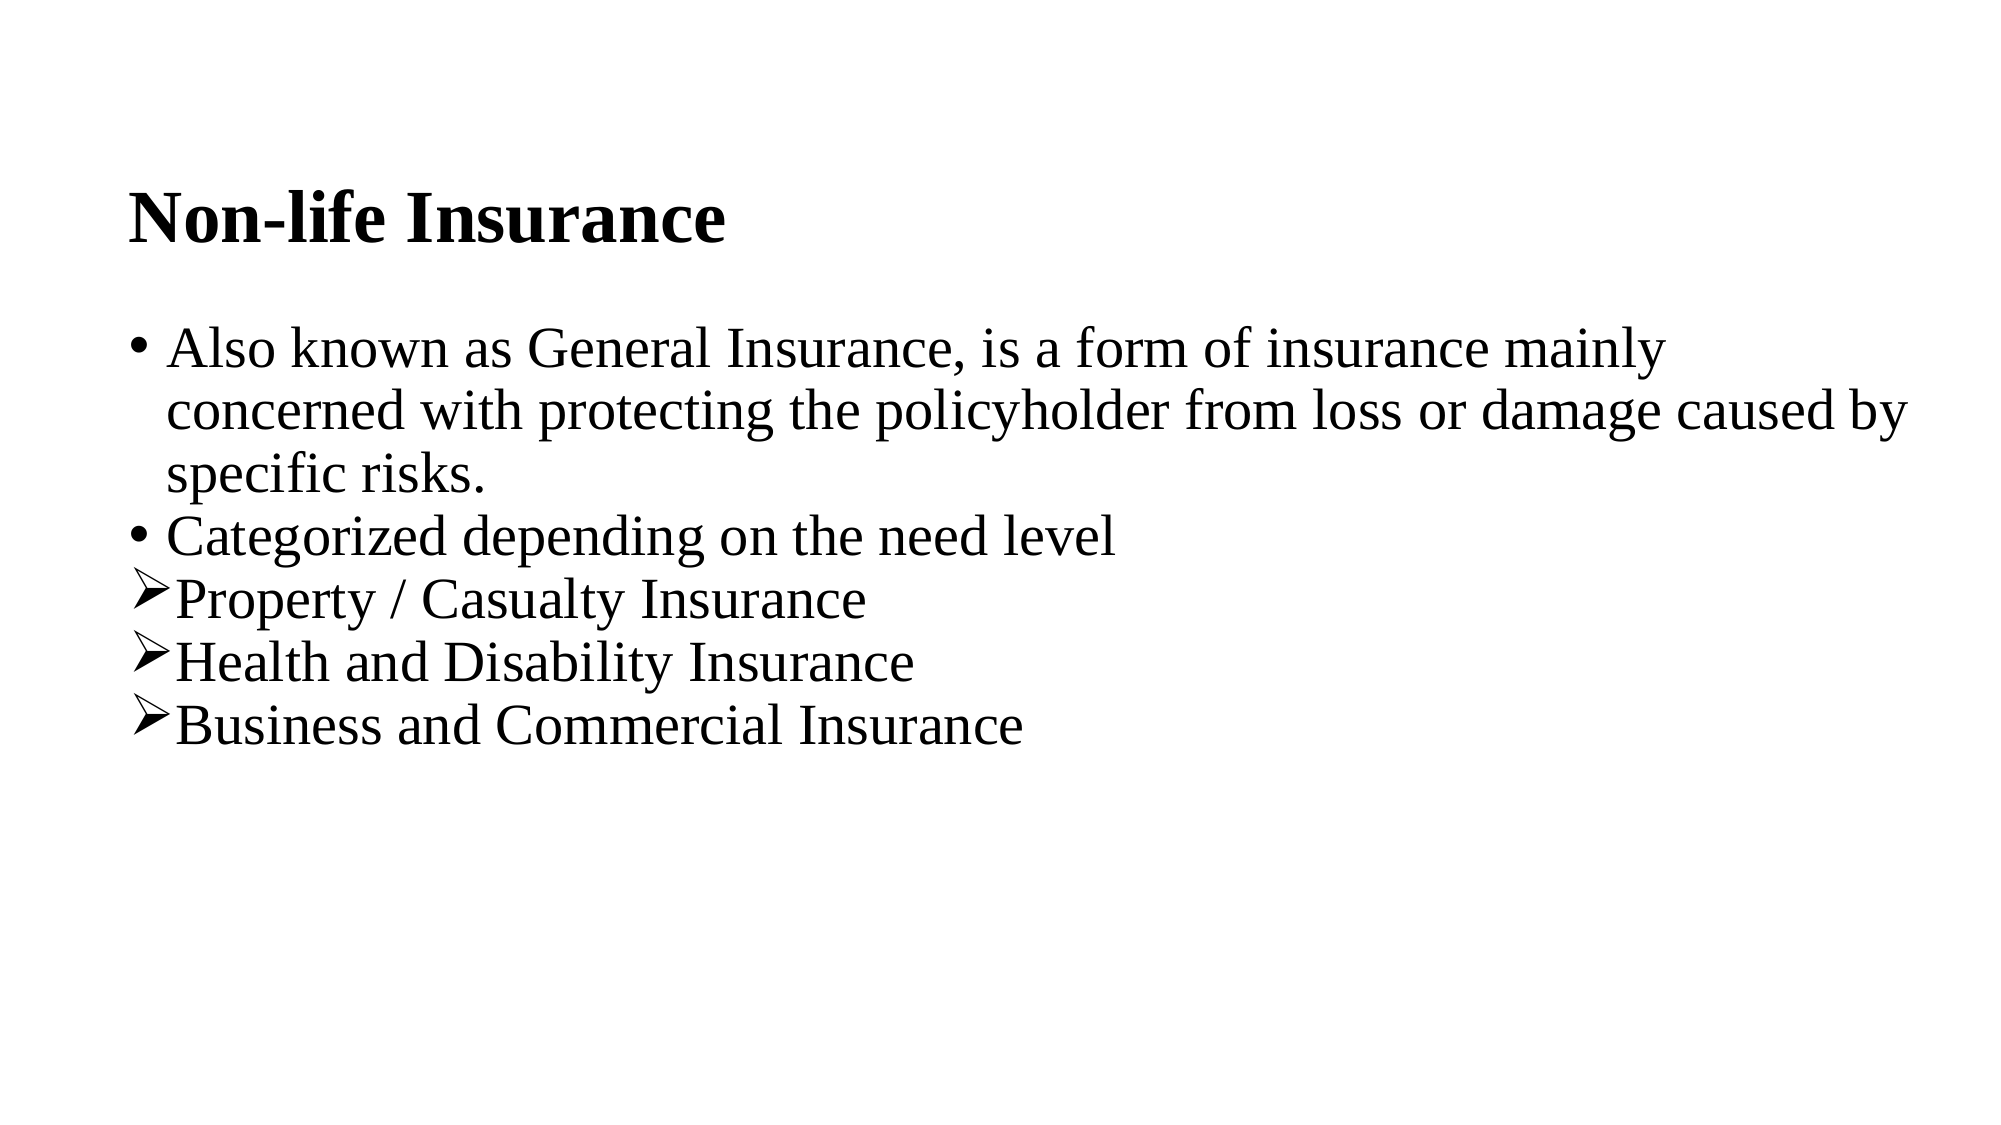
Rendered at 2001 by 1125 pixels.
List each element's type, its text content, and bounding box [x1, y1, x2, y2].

title Non-life Insurance [113, 161, 1914, 276]
list Also known as General Insurance, is a form of insurance mainly concerned with protecting the policyholder from loss or damage caused by specific risks. Categorized depending on the need level Property / Casualty Insurance Health and Disability Insurance Business and Commercial Insurance [113, 309, 1930, 952]
